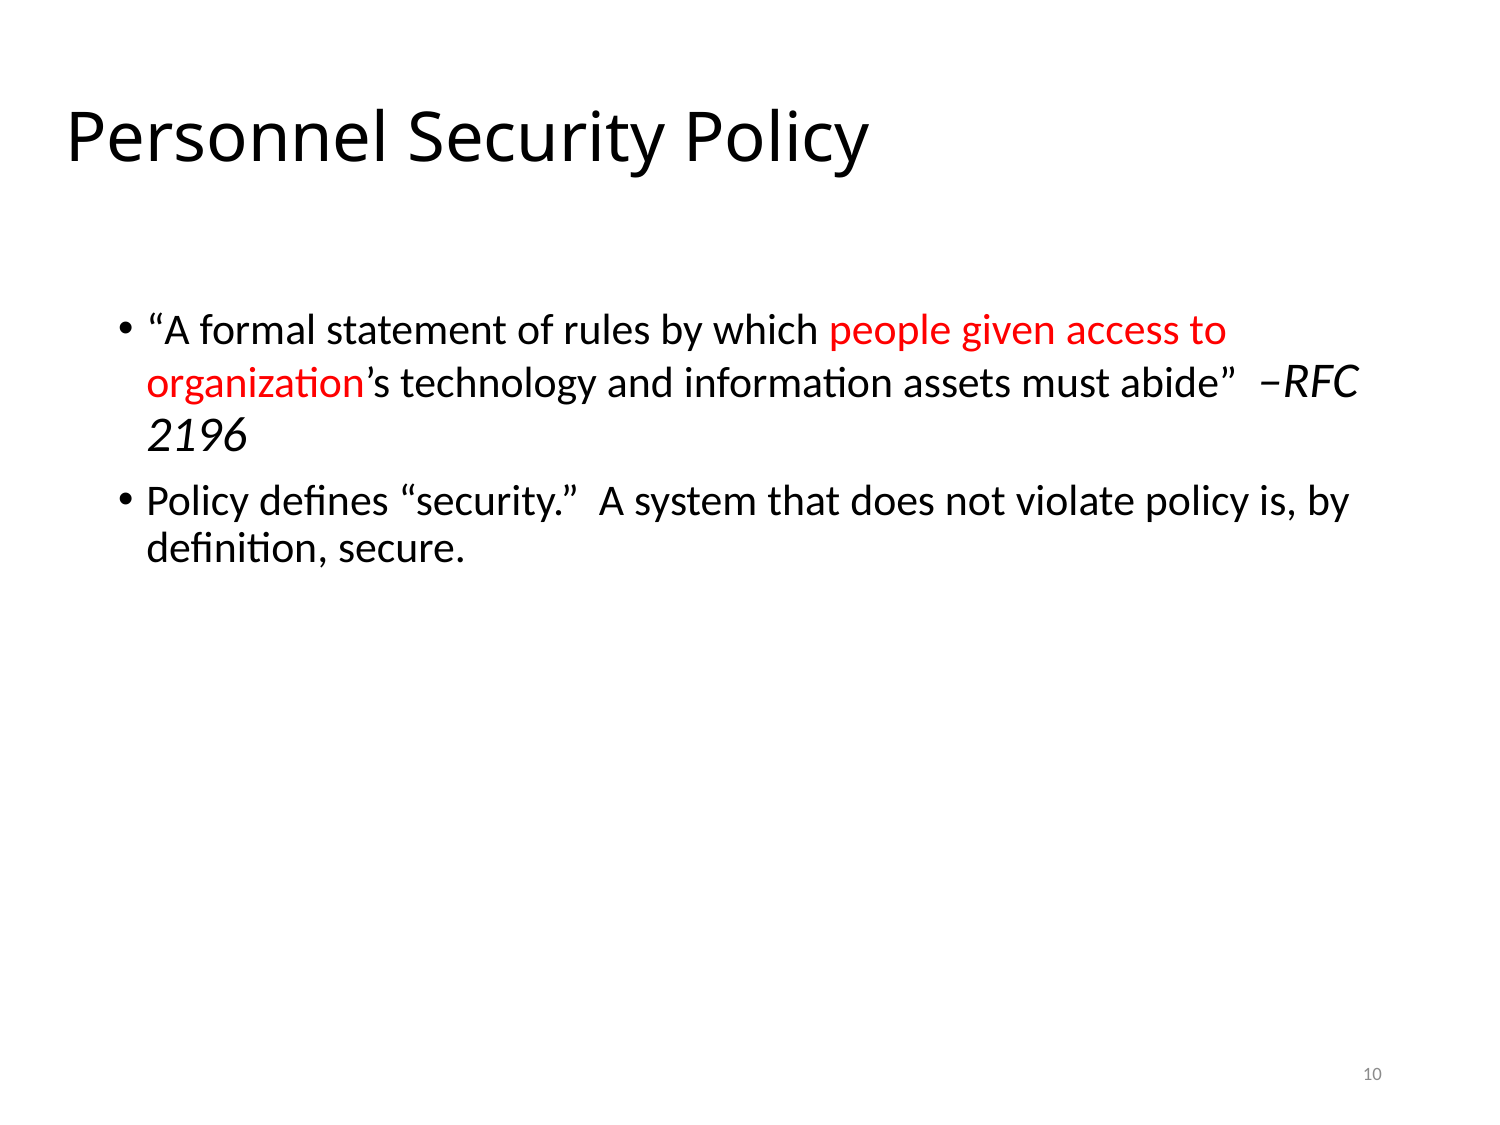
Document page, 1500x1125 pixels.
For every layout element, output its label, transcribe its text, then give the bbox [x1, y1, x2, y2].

slide_number 10 [1059, 1042, 1397, 1103]
list “A formal statement of rules by which people given access to organization’s technology and information assets must abide” –RFC 2196 Policy defines “security.” A system that does not violate policy is, by definition, secure. [103, 299, 1397, 1014]
title Personnel Security Policy [50, 45, 1450, 233]
